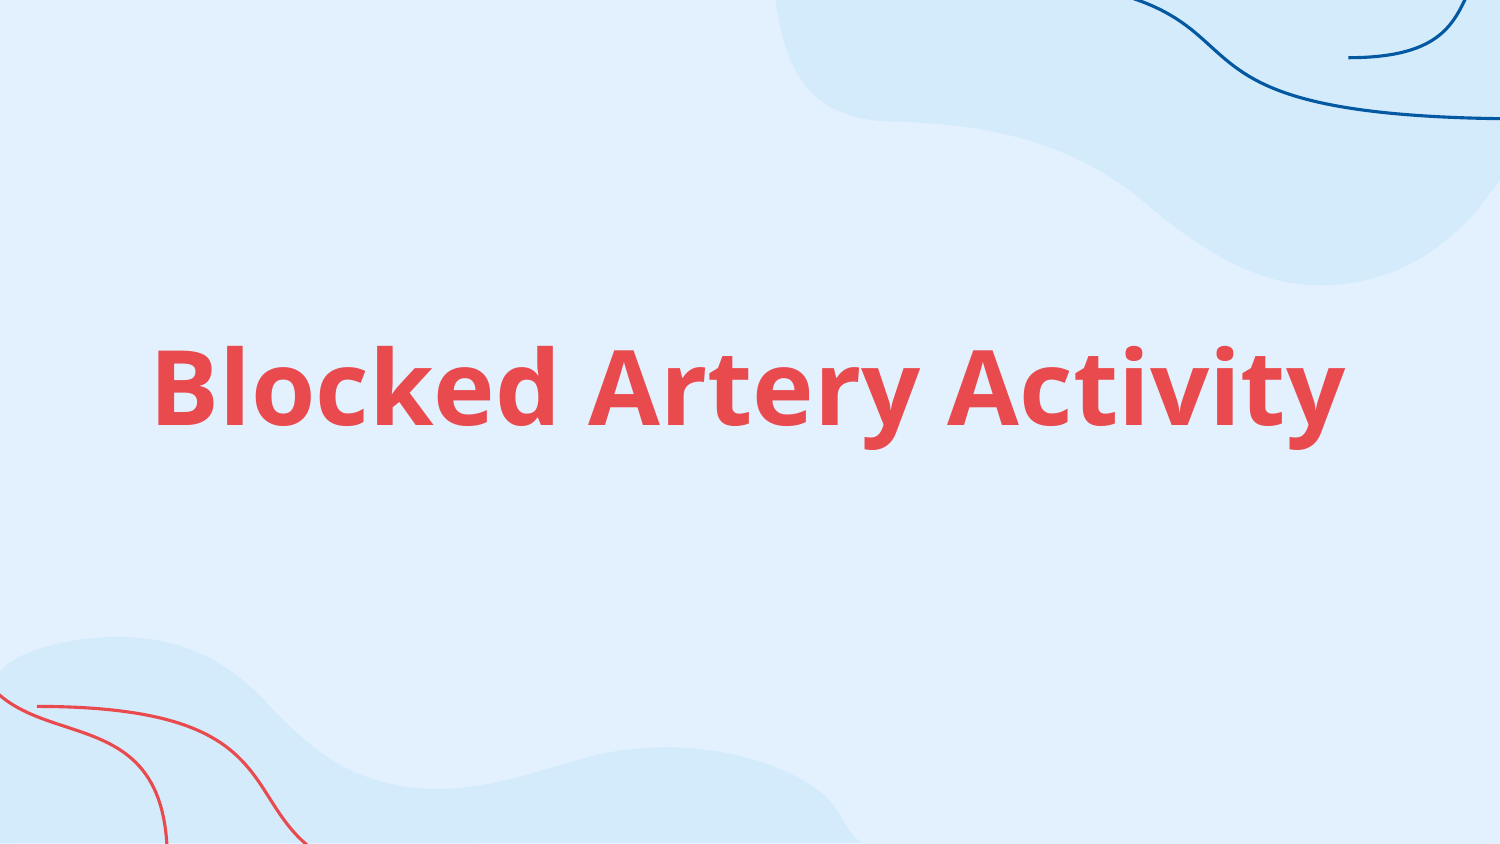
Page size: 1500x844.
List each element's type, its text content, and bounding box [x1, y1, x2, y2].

title Blocked Artery Activity [134, 306, 1366, 436]
